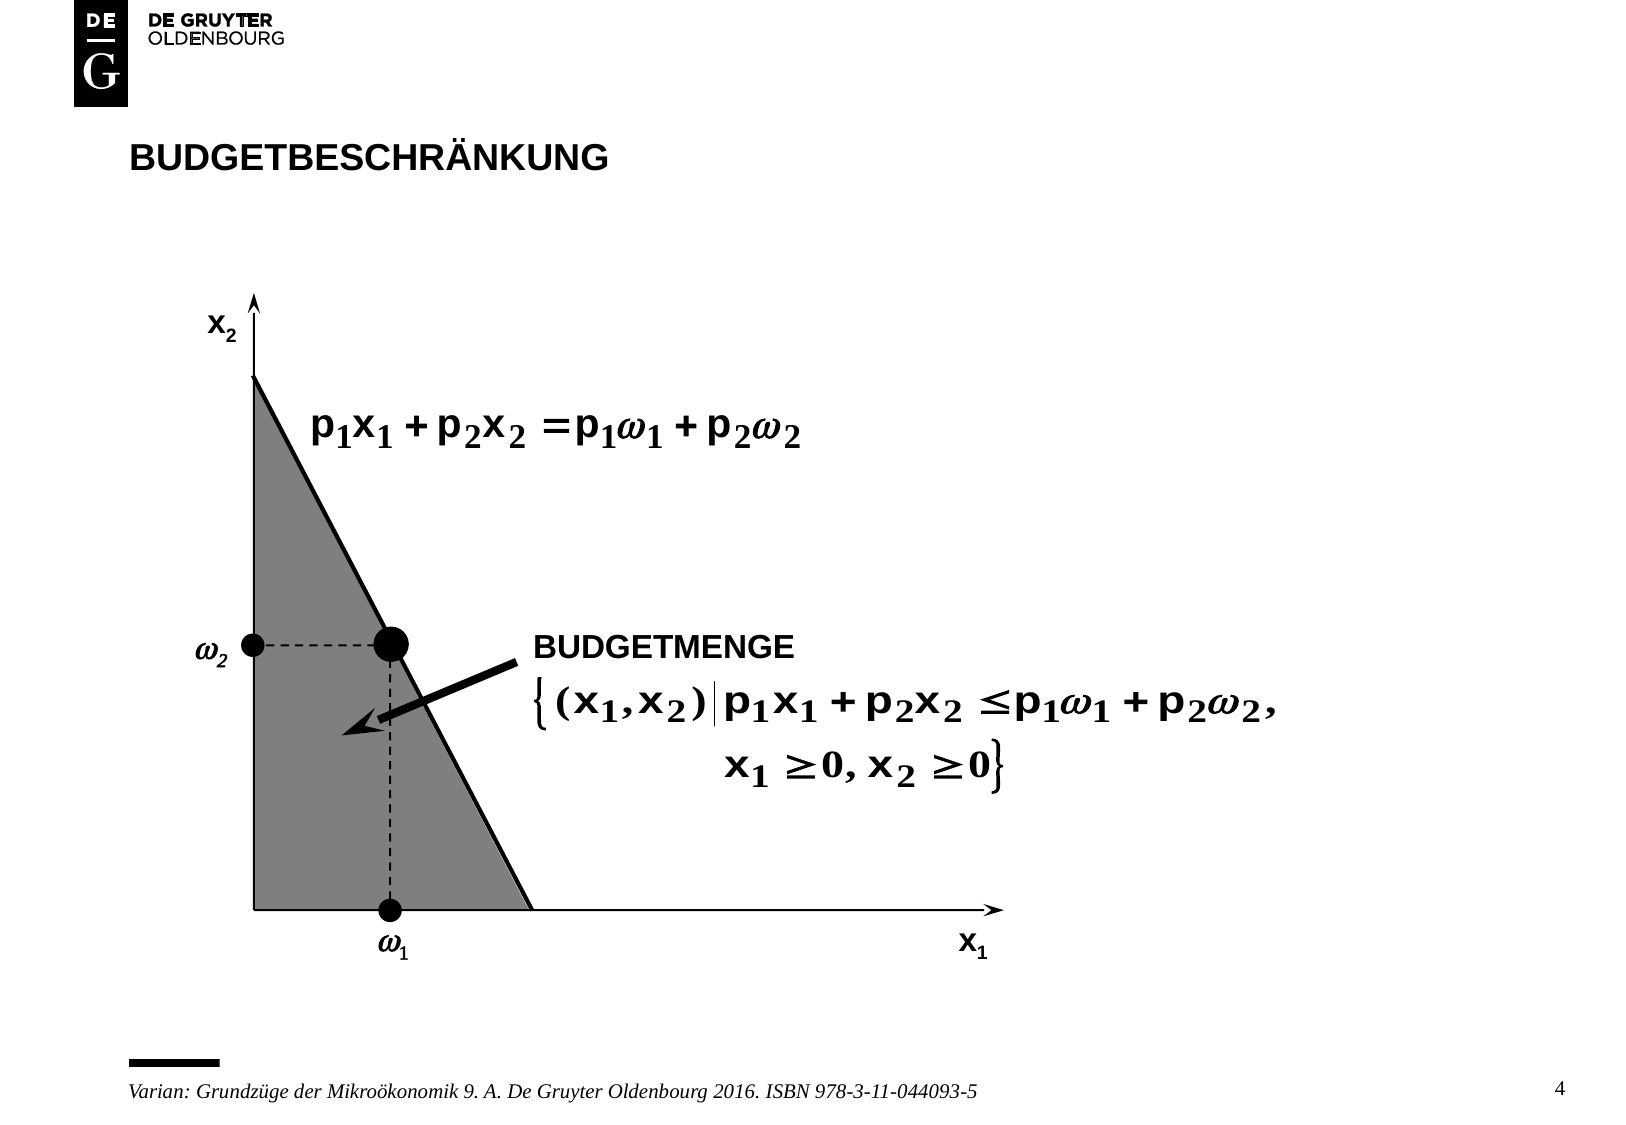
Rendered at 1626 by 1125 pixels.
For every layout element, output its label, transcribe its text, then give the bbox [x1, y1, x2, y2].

slide_number 4 [1554, 1074, 1614, 1104]
list [129, 247, 1556, 1018]
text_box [531, 677, 1279, 794]
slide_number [128, 1077, 1539, 1108]
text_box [309, 402, 803, 451]
title budgetbeschränkung [129, 132, 1556, 194]
